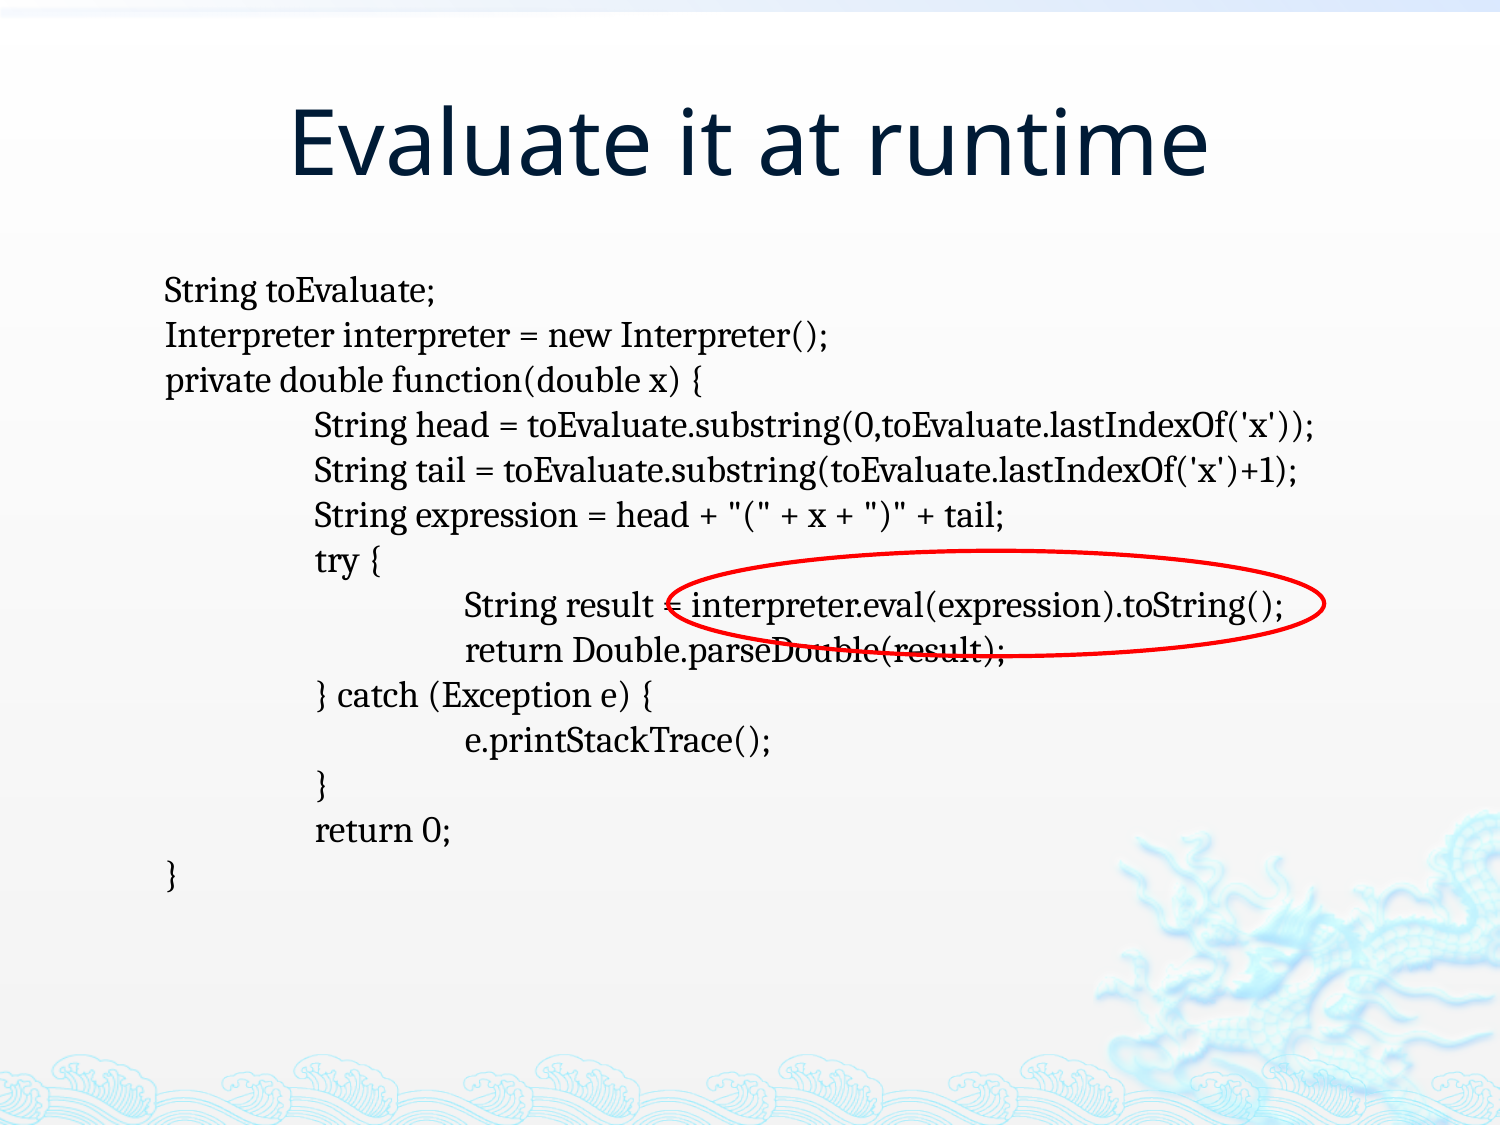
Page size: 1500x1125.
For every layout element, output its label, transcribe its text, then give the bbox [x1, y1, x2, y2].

title Evaluate it at runtime [75, 45, 1425, 233]
text_box [665, 548, 1327, 659]
text_box String toEvaluate; Interpreter interpreter = new Interpreter(); private double function(double x) { String head = toEvaluate.substring(0,toEvaluate.lastIndexOf('x')); String tail = toEvaluate.substring(toEvaluate.lastIndexOf('x')+1); String expression = head + "(" + x + ")" + tail; try { String result = interpreter.eval(expression).toString(); return Double.parseDouble(result); } catch (Exception e) { e.printStackTrace(); } return 0; } [0, 257, 1500, 903]
